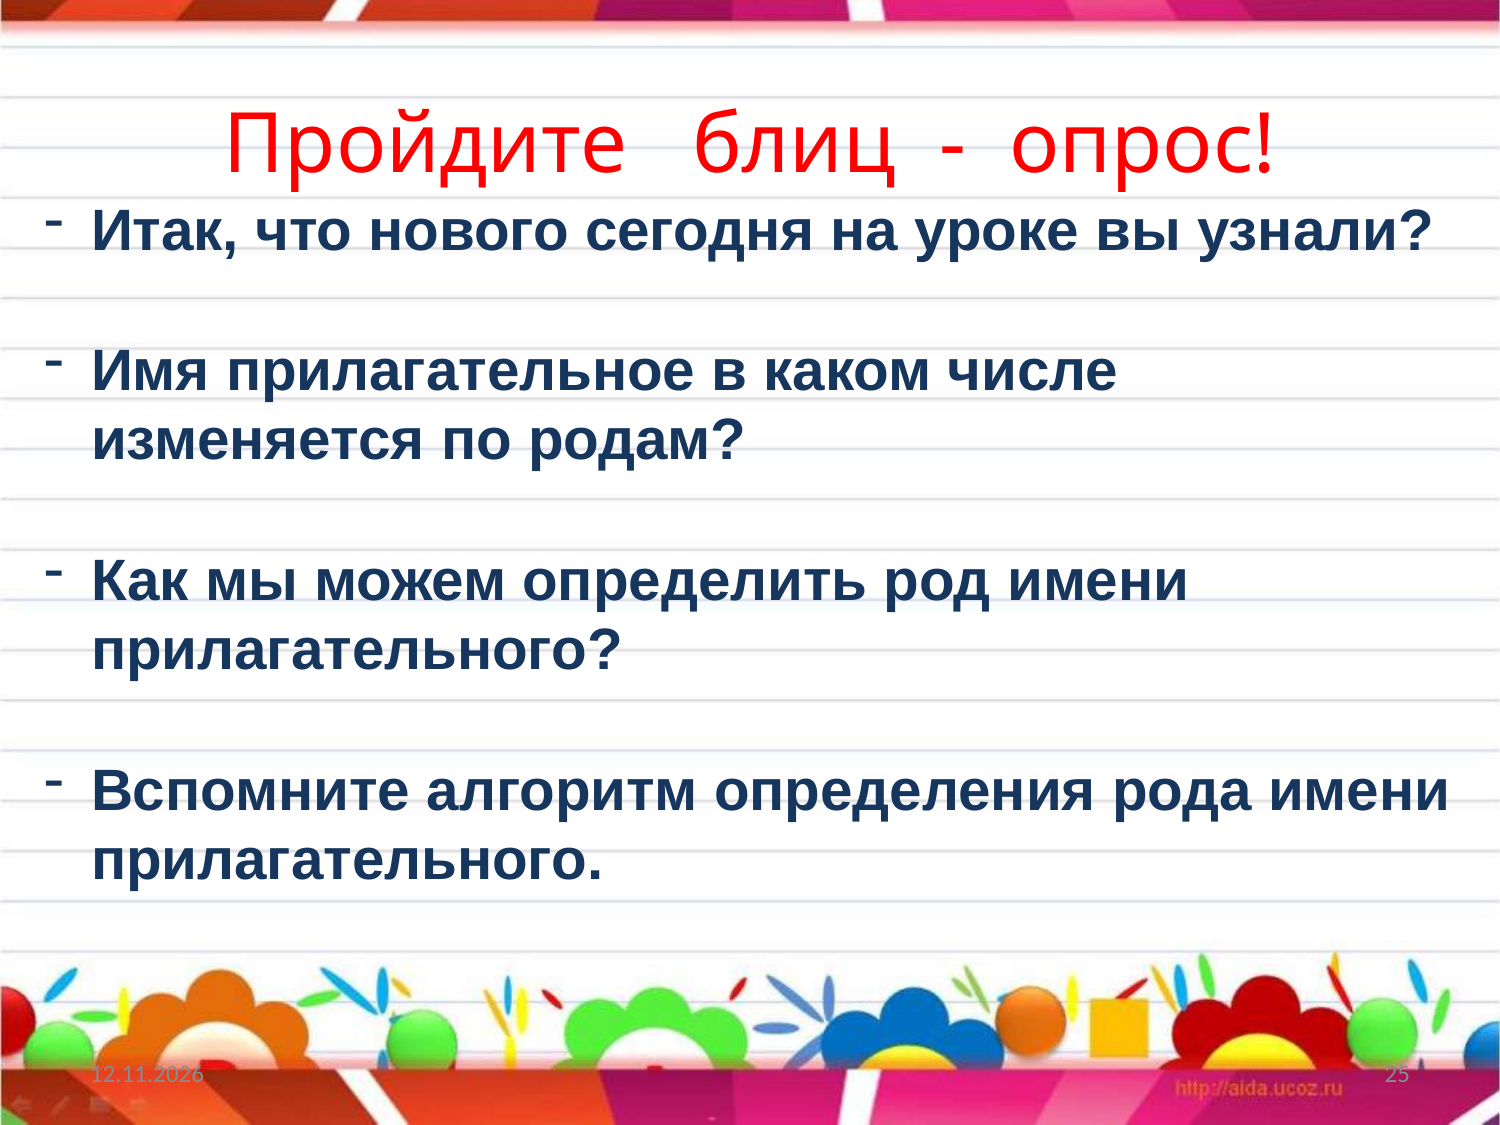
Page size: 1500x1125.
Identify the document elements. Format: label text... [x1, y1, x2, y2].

picture [0, 0, 1500, 1125]
text_box Итак, что нового сегодня на уроке вы узнали? Имя прилагательное в каком числе изменяется по родам? Как мы можем определить род имени прилагательного? Вспомните алгоритм определения рода имени прилагательного. [29, 184, 1471, 899]
slide_number 25 [1074, 1042, 1425, 1103]
title Пройдите блиц - опрос! [74, 44, 1426, 184]
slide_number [75, 1042, 425, 1103]
